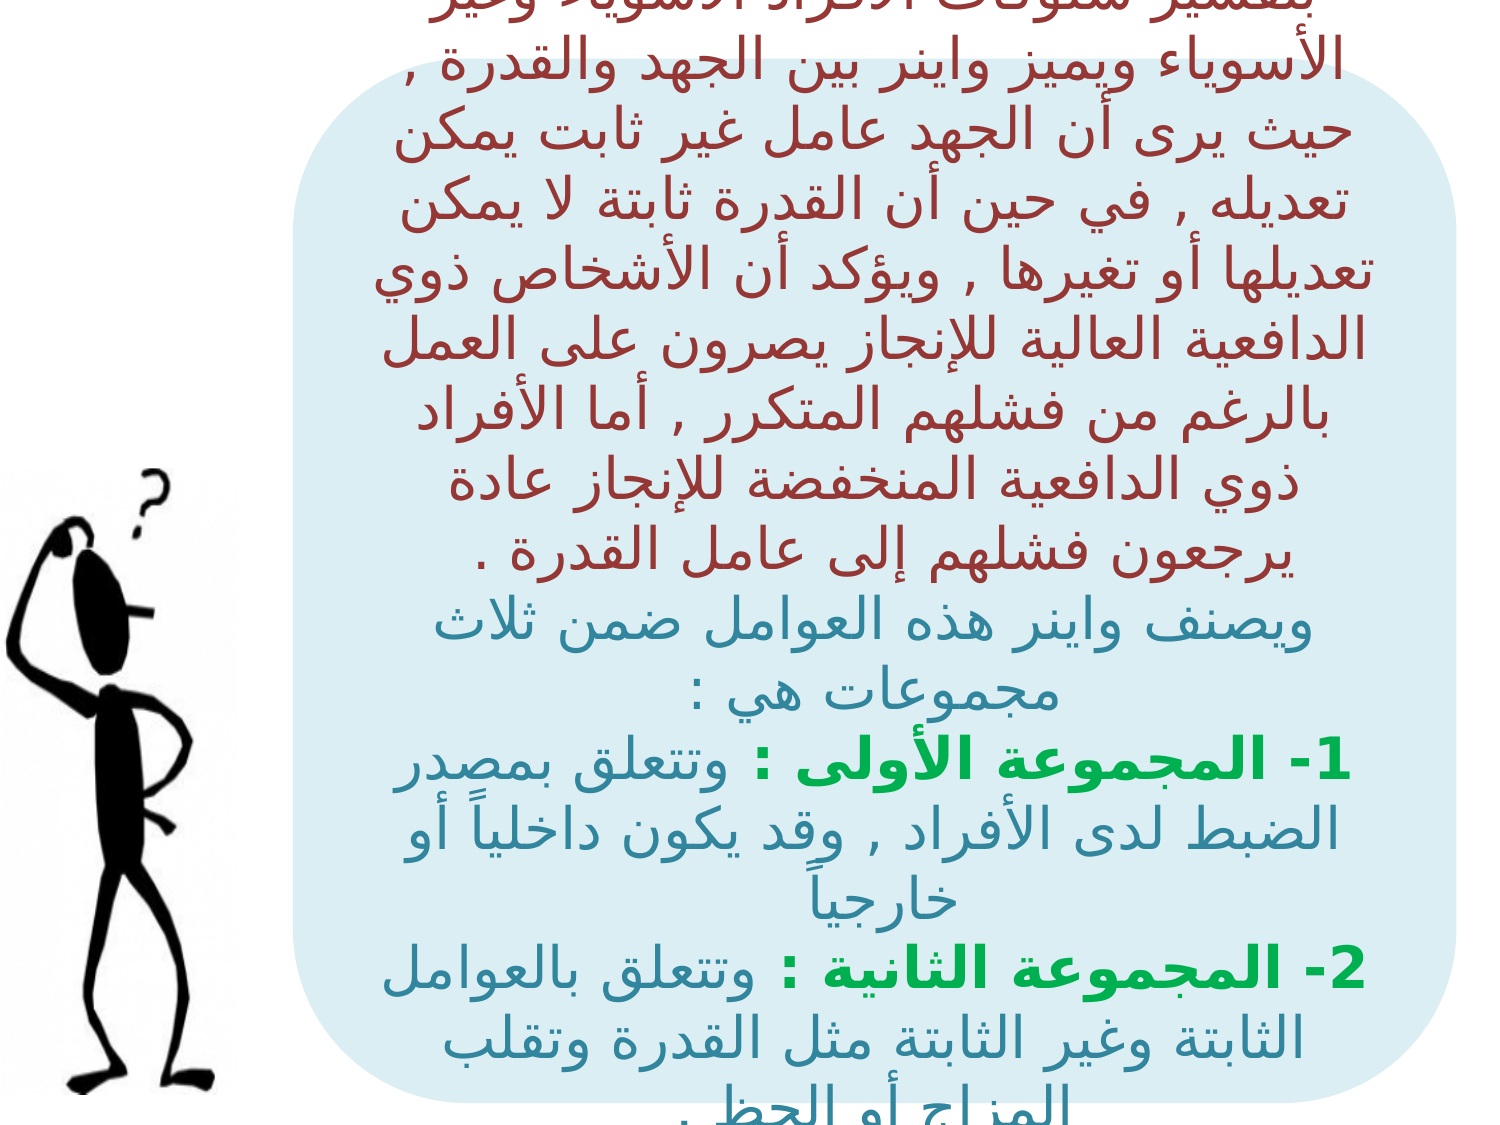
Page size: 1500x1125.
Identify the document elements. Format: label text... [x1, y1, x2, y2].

picture [1, 467, 237, 1095]
text_box ولقد جاءت هذه النظرية كمحصلة لجهود العالم الأمريكي برنارد واينر الذي اهتم بتفسير سلوكات الأفراد الأسوياء وغير الأسوياء ويميز واينر بين الجهد والقدرة , حيث يرى أن الجهد عامل غير ثابت يمكن تعديله , في حين أن القدرة ثابتة لا يمكن تعديلها أو تغيرها , ويؤكد أن الأشخاص ذوي الدافعية العالية للإنجاز يصرون على العمل بالرغم من فشلهم المتكرر , أما الأفراد ذوي الدافعية المنخفضة للإنجاز عادة يرجعون فشلهم إلى عامل القدرة . ويصنف واينر هذه العوامل ضمن ثلاث مجموعات هي : 1- المجموعة الأولى : وتتعلق بمصدر الضبط لدى الأفراد , وقد يكون داخلياً أو خارجياً 2- المجموعة الثانية : وتتعلق بالعوامل الثابتة وغير الثابتة مثل القدرة وتقلب المزاج أو الحظ . 3- المجموعة الثالثة : وتتعلق بالعوامل القابلة للضبط والسيطرة وتلك غير القابلة للضبط والسيطرة. [290, 56, 1459, 1106]
